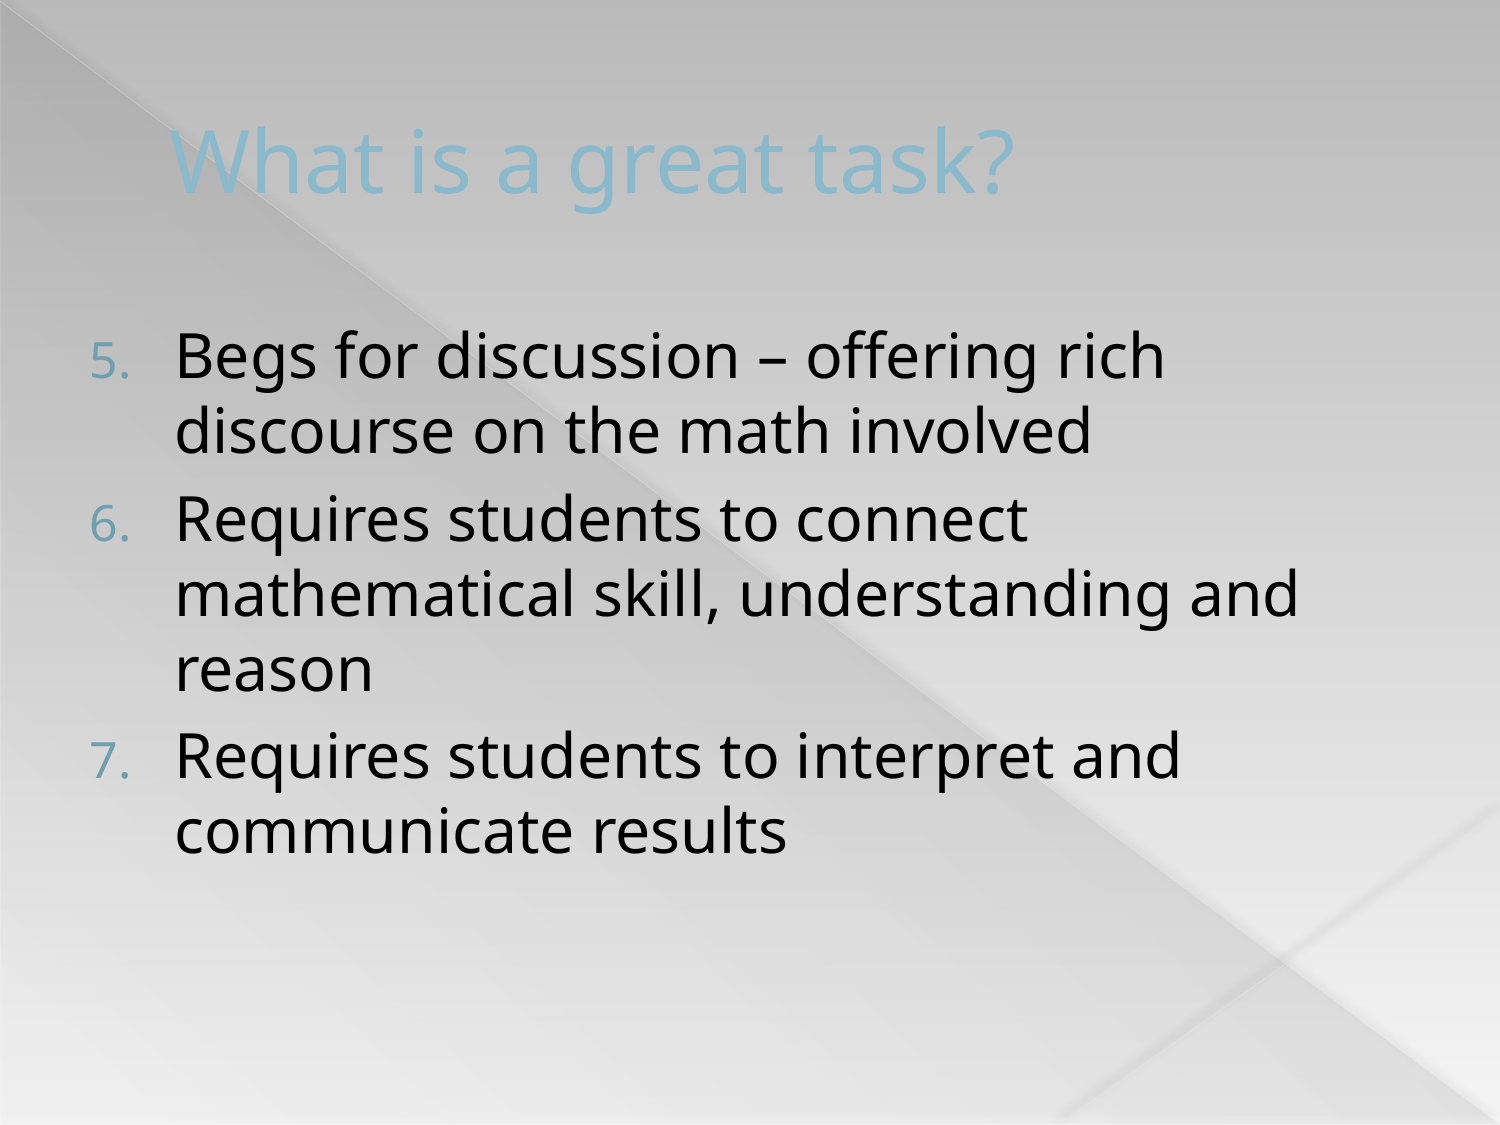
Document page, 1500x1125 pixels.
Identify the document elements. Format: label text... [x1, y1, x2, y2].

list Begs for discussion – offering rich discourse on the math involved Requires students to connect mathematical skill, understanding and reason Requires students to interpret and communicate results [75, 308, 1425, 1059]
title What is a great task? [75, 43, 1425, 274]
